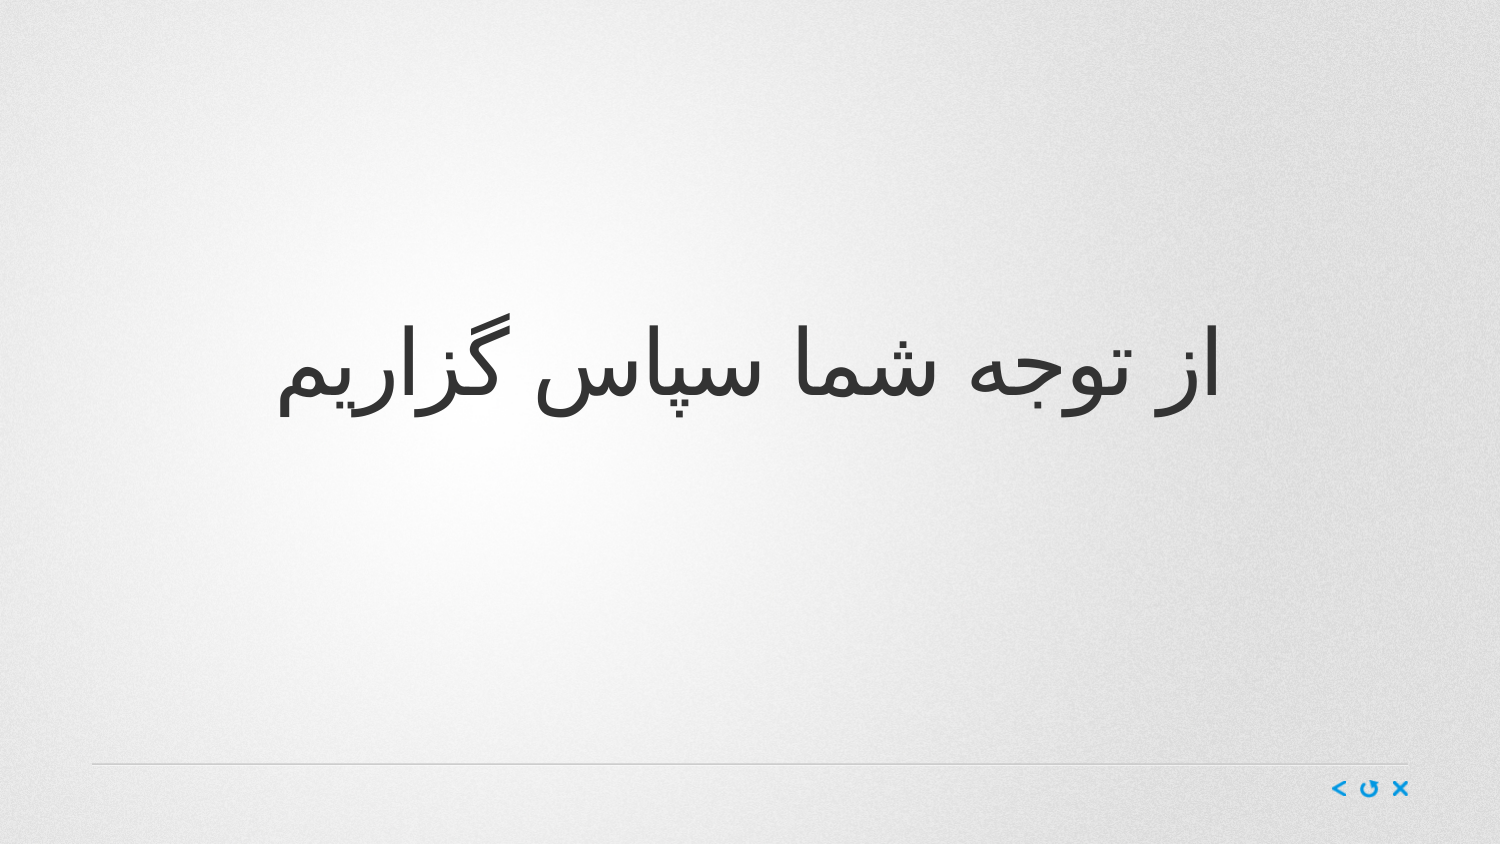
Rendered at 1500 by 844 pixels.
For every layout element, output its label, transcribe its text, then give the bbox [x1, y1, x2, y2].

picture [0, 0, 1500, 844]
title از توجه شما سپاس گزاریم [112, 314, 1388, 427]
